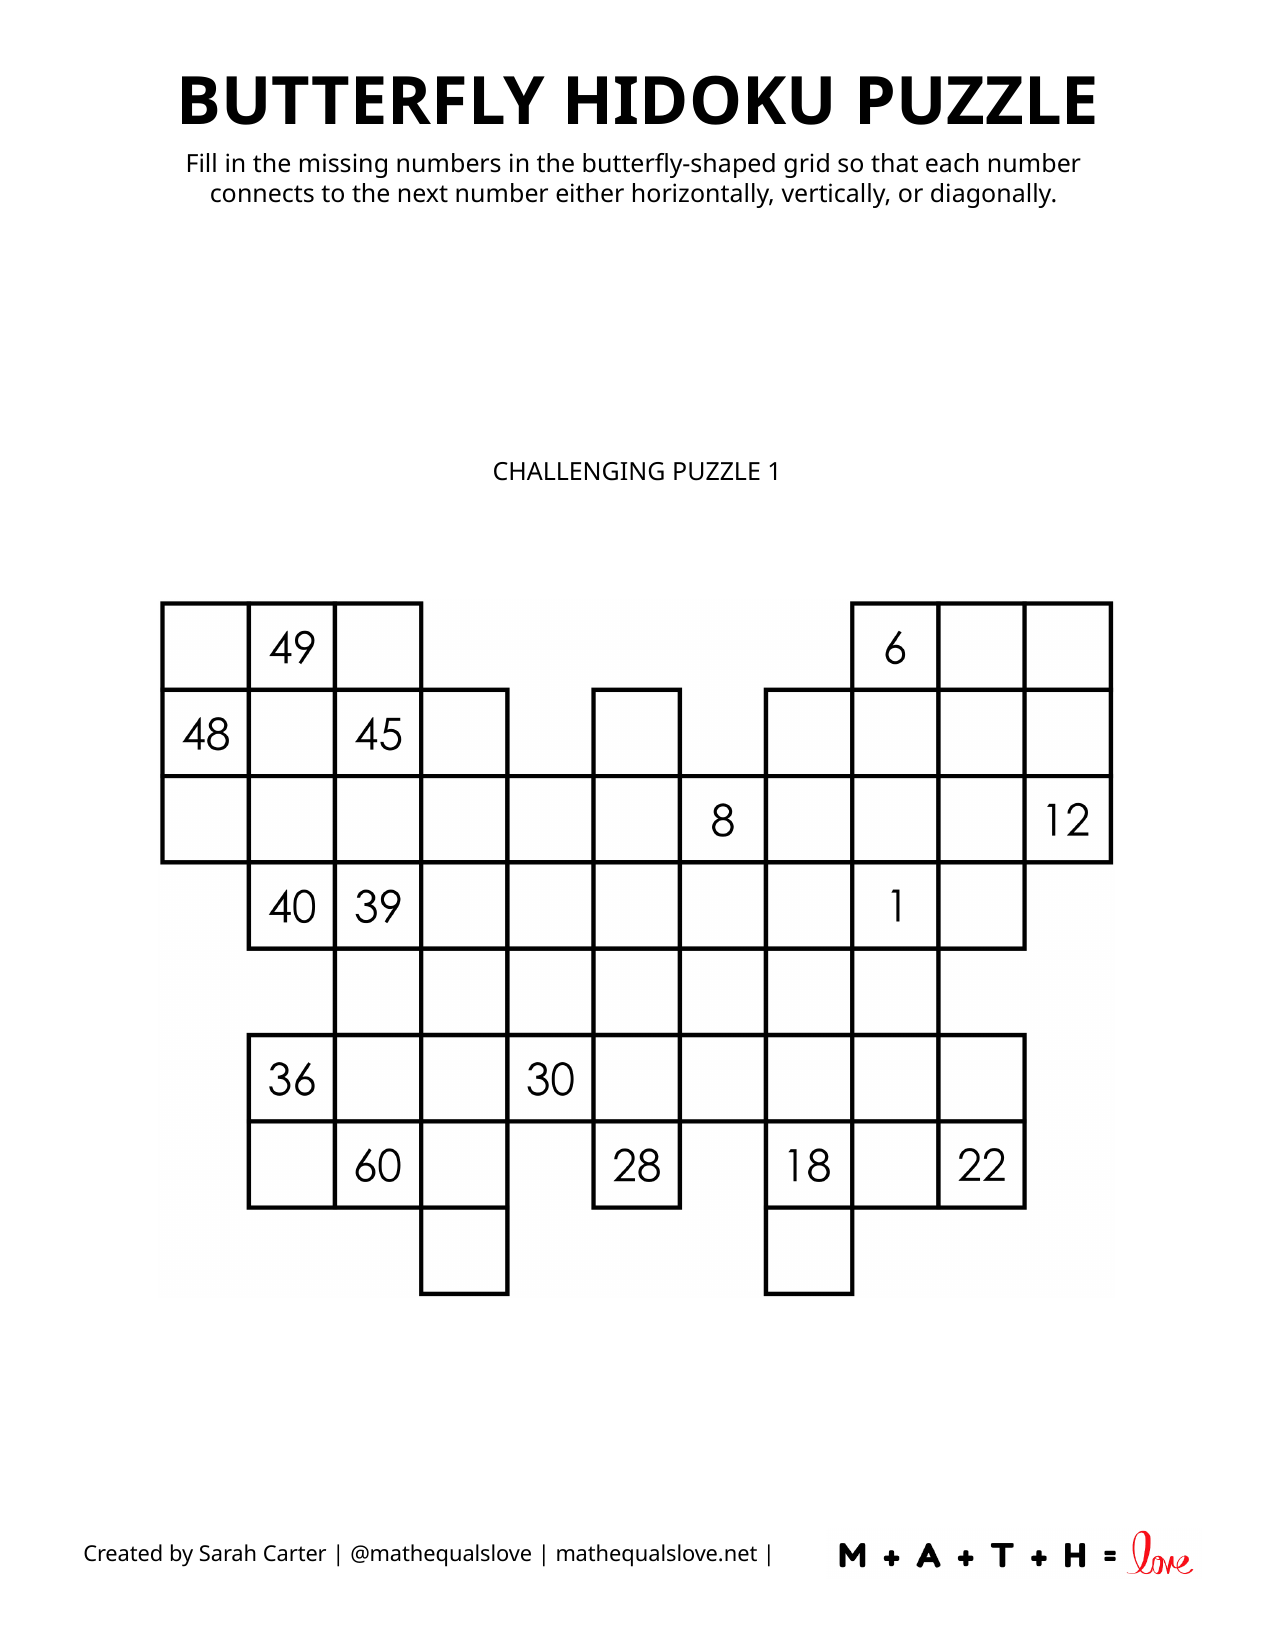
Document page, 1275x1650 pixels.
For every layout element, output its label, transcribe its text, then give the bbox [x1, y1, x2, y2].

text_box Fill in the missing numbers in the butterfly-shaped grid so that each number connects to the next number either horizontally, vertically, or diagonally. [0, 140, 1275, 216]
picture [157, 599, 1116, 1299]
text_box Created by Sarah Carter | @mathequalslove | mathequalslove.net | [68, 1532, 826, 1574]
text_box CHALLENGING PUZZLE 1 [159, 455, 1116, 507]
text_box BUTTERFLY HIDOKU PUZZLE [66, 50, 1211, 140]
picture [826, 1528, 1203, 1579]
